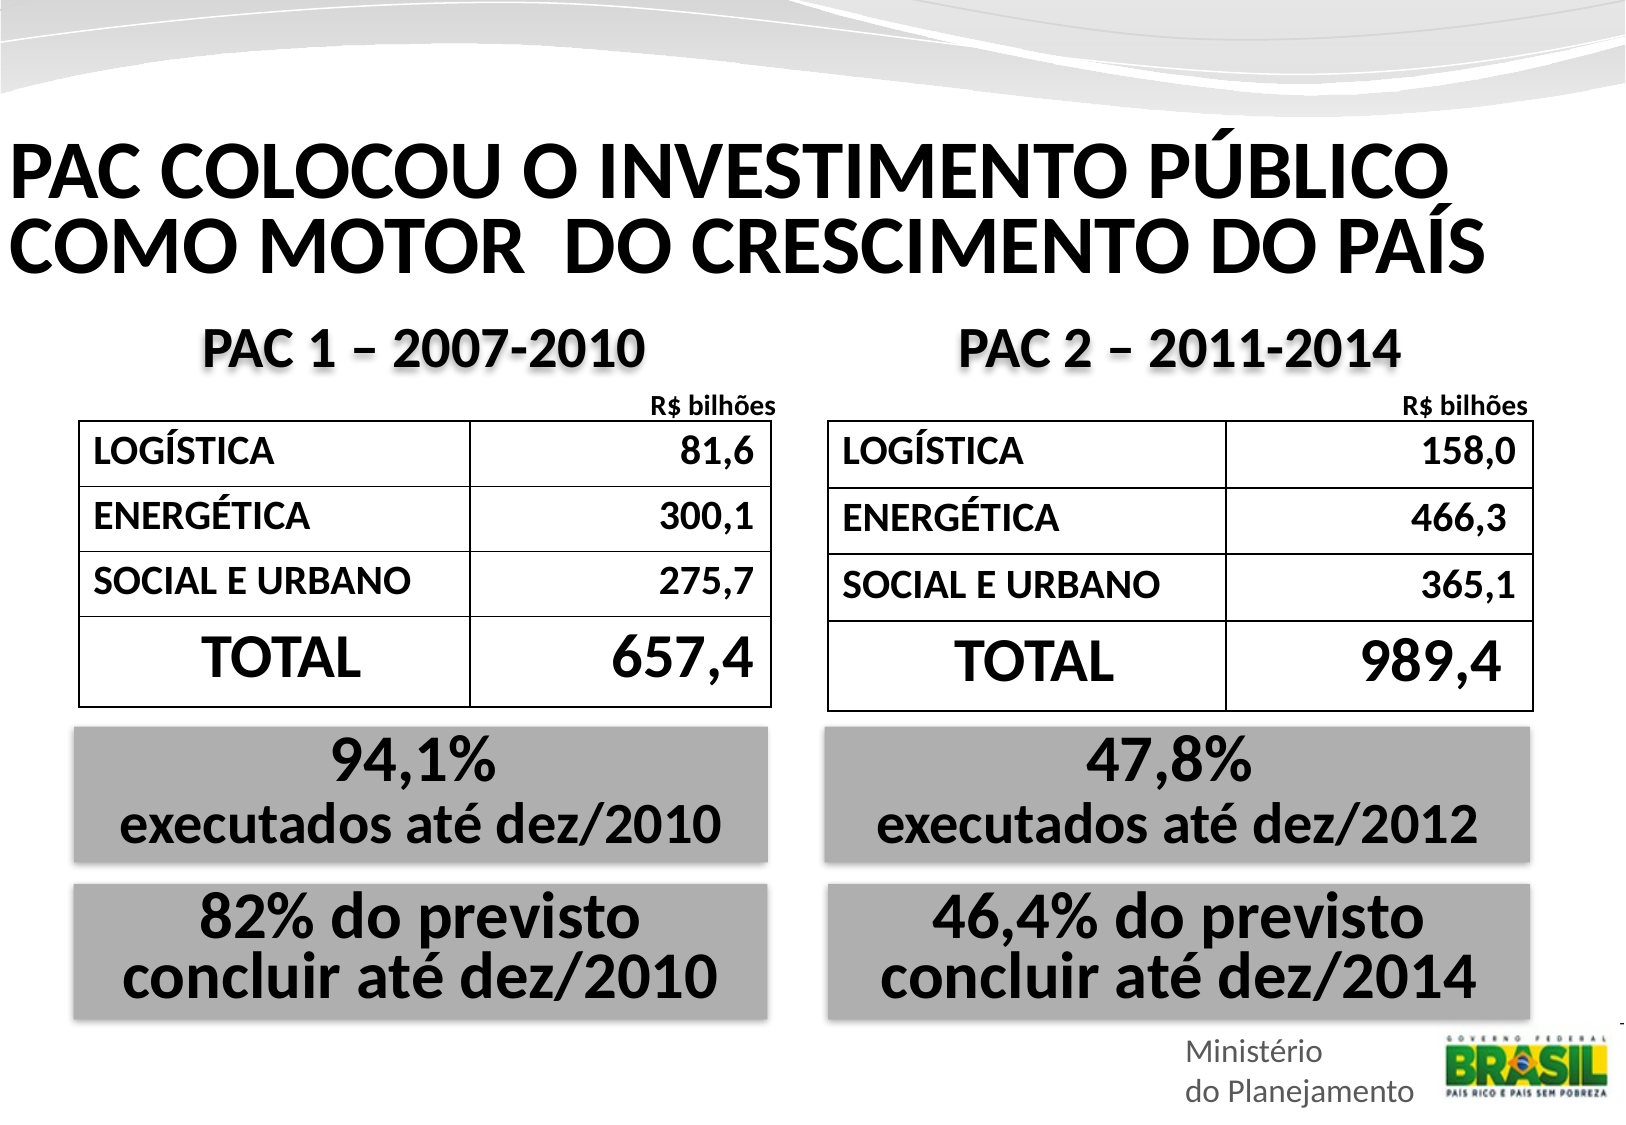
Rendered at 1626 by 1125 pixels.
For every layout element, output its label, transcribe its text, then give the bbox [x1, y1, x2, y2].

table_cell TOTAL [80, 617, 469, 706]
table_header LOGÍSTICA [829, 422, 1225, 487]
text_box R$ bilhões [635, 378, 792, 429]
text_box 94,1% executados até dez/2010 [74, 726, 768, 863]
table_cell 275,7 [471, 552, 770, 616]
table_cell 300,1 [471, 487, 770, 551]
text_box PAC 1 – 2007-2010 [187, 301, 662, 387]
table_cell 466,3 [1227, 489, 1532, 553]
table_cell 365,1 [1227, 555, 1532, 620]
table_cell TOTAL [829, 622, 1225, 710]
table_header 158,0 [1227, 422, 1532, 487]
table_cell SOCIAL E URBANO [80, 552, 469, 616]
text_box PAC 2 – 2011-2014 [943, 301, 1418, 387]
table_cell 989,4 [1227, 622, 1532, 710]
text_box R$ bilhões [1387, 378, 1543, 429]
text_box PAC COLOCOU O INVESTIMENTO PÚBLICO COMO MOTOR DO CRESCIMENTO DO PAÍS [0, 131, 1621, 297]
table_cell 657,4 [471, 617, 770, 706]
text_box 46,4% do previsto concluir até dez/2014 [828, 883, 1531, 1020]
table_header LOGÍSTICA [80, 422, 469, 486]
table_cell ENERGÉTICA [80, 487, 469, 551]
table_cell SOCIAL E URBANO [829, 555, 1225, 620]
table_cell ENERGÉTICA [829, 489, 1225, 553]
picture [1437, 1023, 1624, 1110]
text_box 47,8% executados até dez/2012 [824, 726, 1530, 863]
text_box 82% do previsto concluir até dez/2010 [73, 883, 768, 1020]
table_header 81,6 [471, 422, 770, 486]
